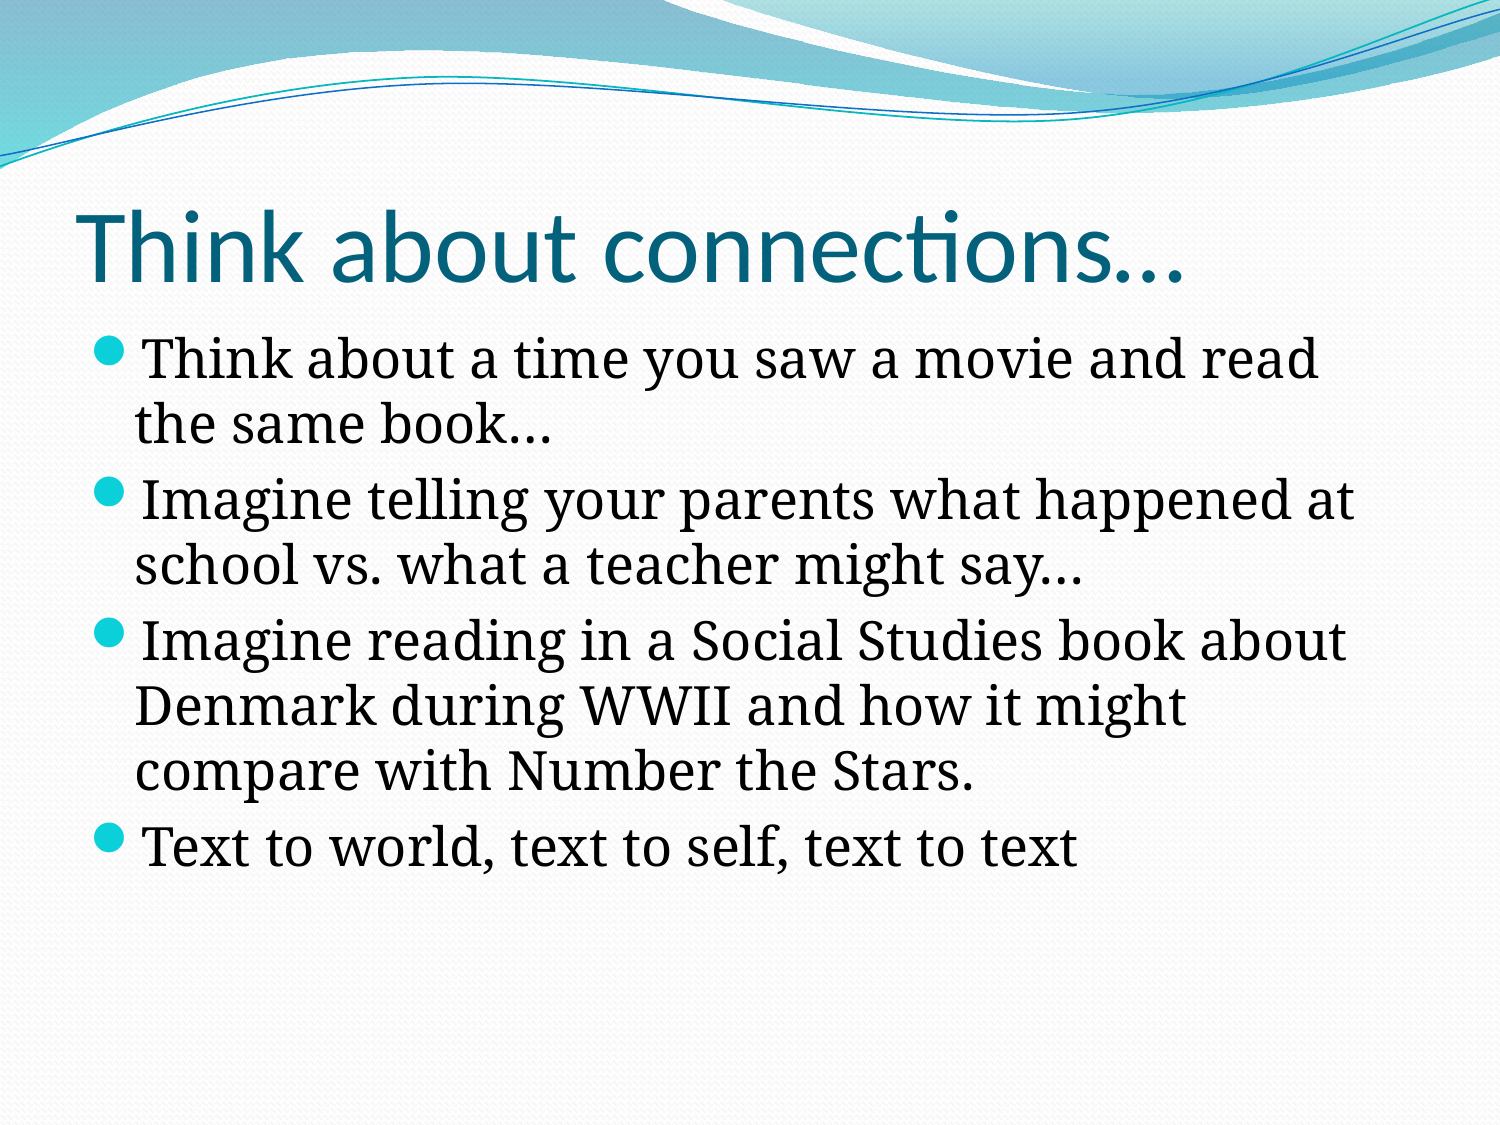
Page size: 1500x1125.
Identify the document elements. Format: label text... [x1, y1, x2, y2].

list Think about a time you saw a movie and read the same book… Imagine telling your parents what happened at school vs. what a teacher might say… Imagine reading in a Social Studies book about Denmark during WWII and how it might compare with Number the Stars. Text to world, text to self, text to text [75, 317, 1425, 1038]
title Think about connections… [75, 115, 1425, 303]
